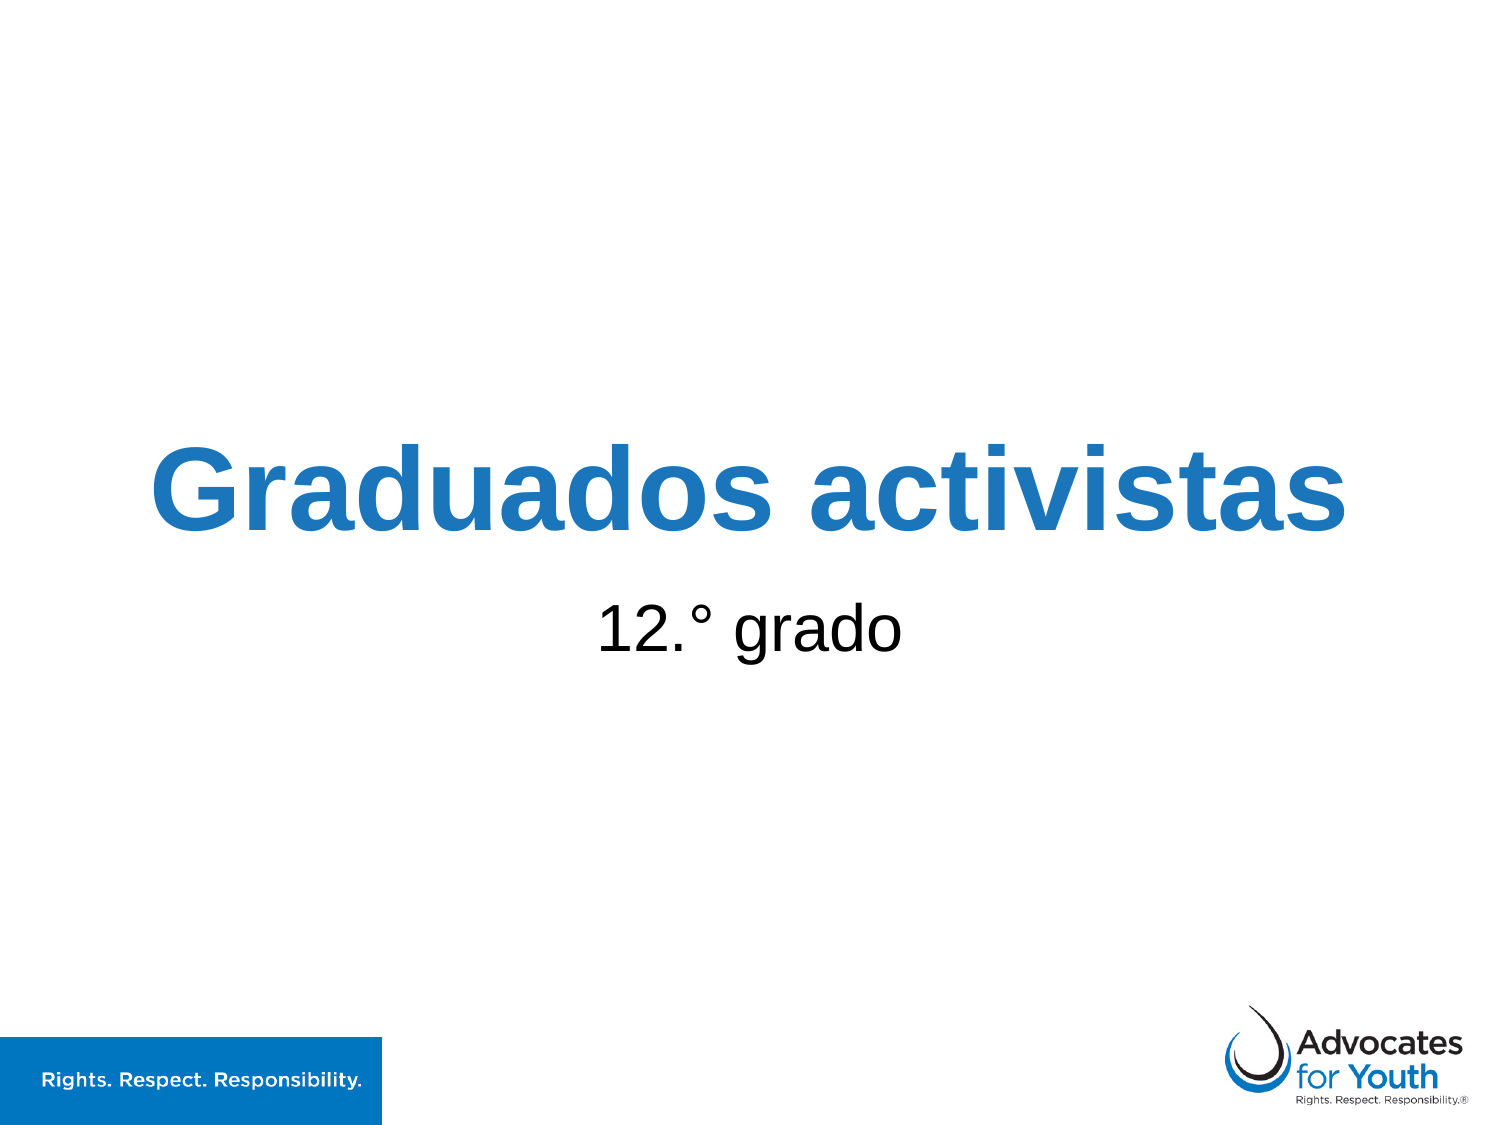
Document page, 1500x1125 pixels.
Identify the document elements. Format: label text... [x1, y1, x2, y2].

picture [0, 1037, 382, 1125]
title Graduados activistas [112, 322, 1388, 564]
subtitle 12.° grado [225, 586, 1275, 874]
picture [1200, 990, 1500, 1125]
